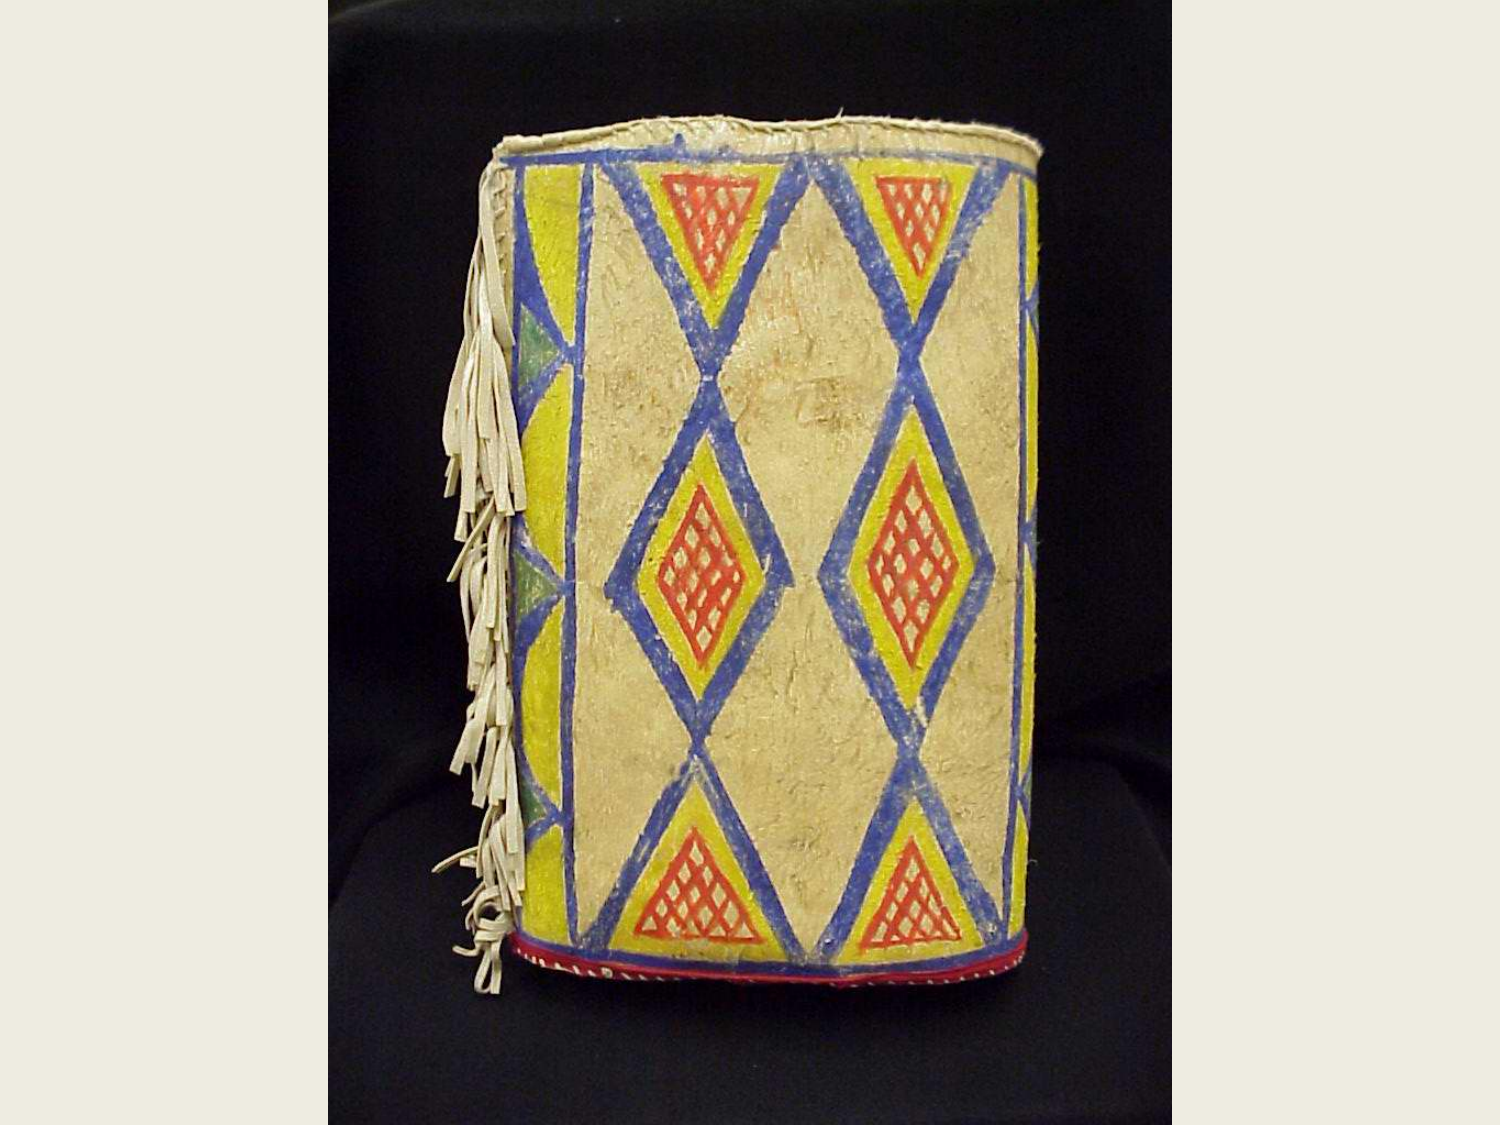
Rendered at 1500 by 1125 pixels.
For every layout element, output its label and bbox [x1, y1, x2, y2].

picture [327, 0, 1173, 1125]
